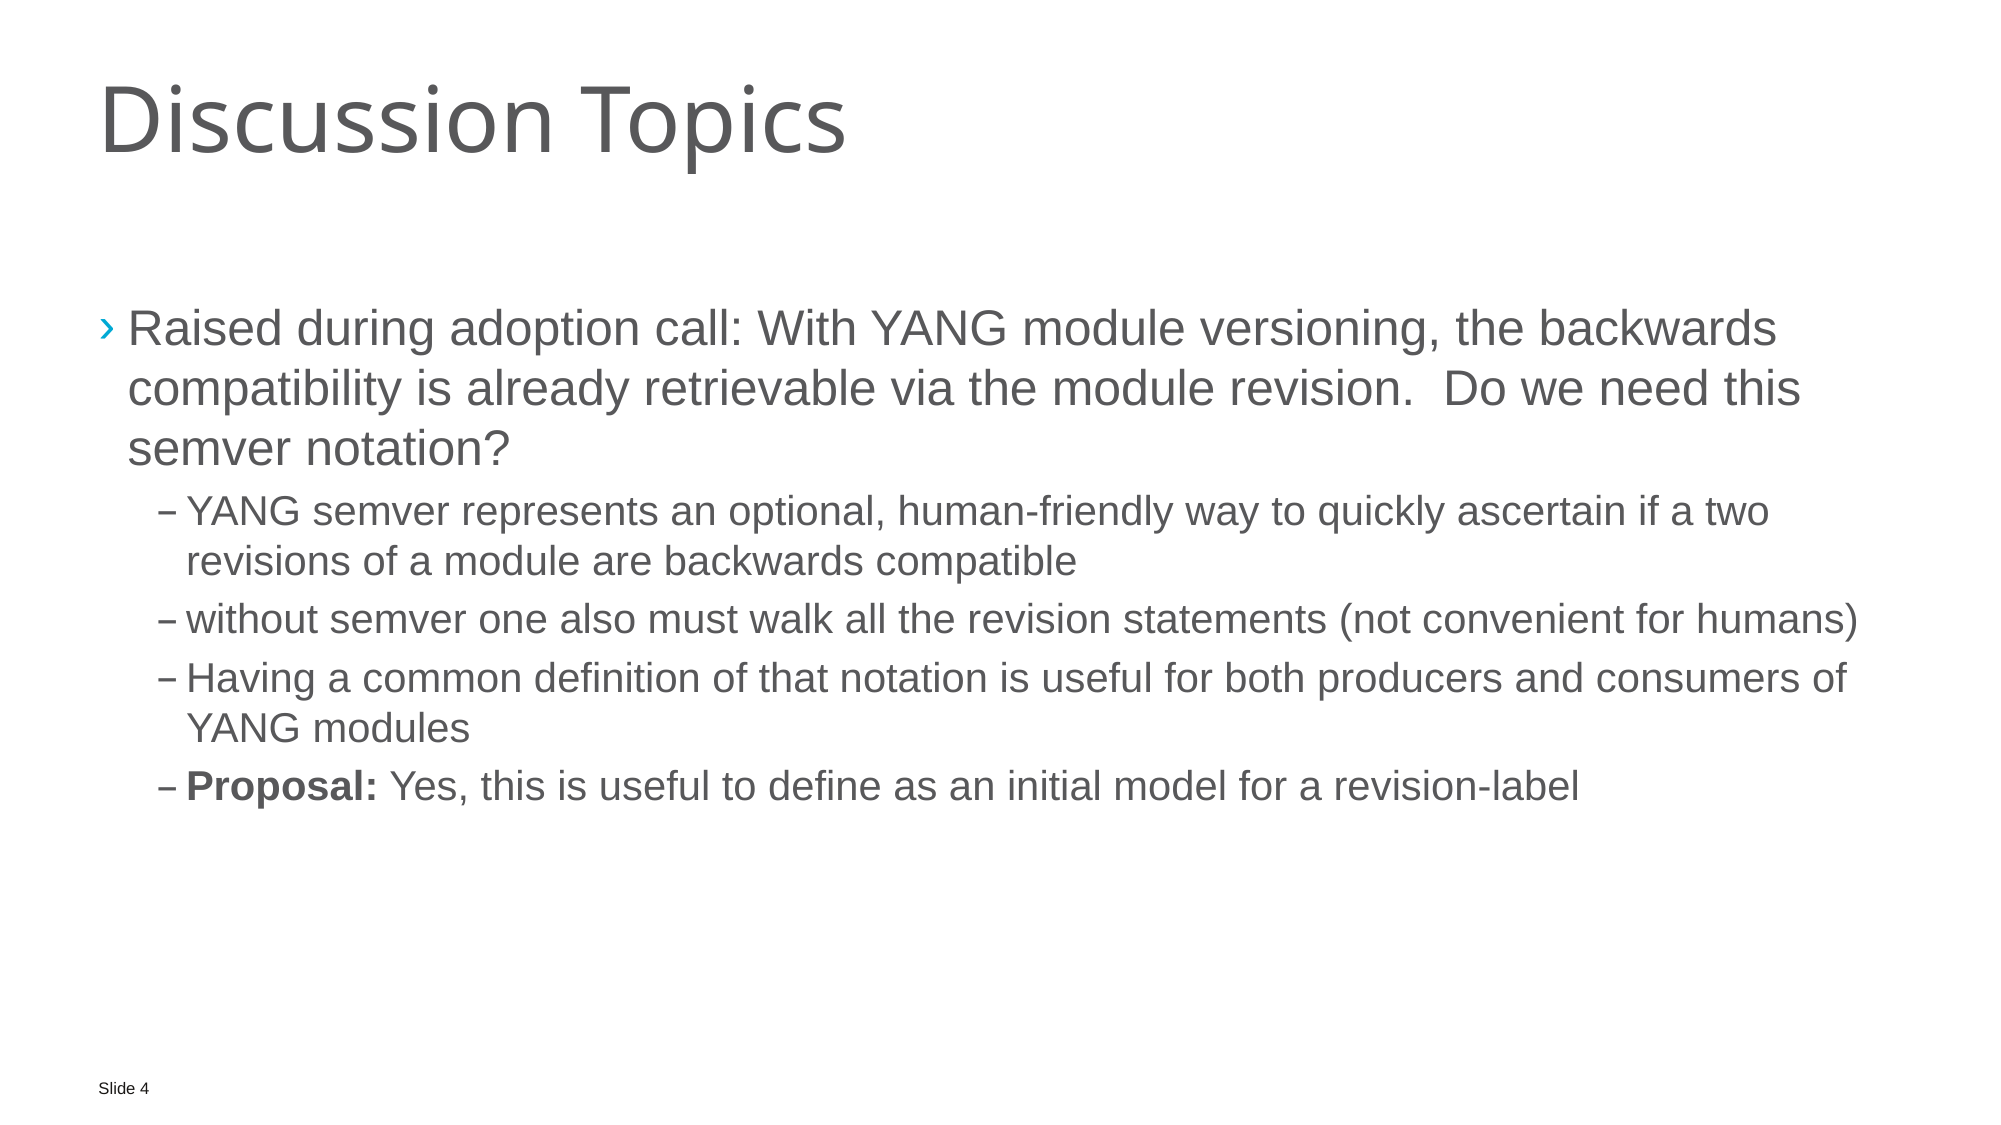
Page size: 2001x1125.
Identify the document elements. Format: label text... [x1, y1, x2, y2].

list Raised during adoption call: With YANG module versioning, the backwards compatibility is already retrievable via the module revision. Do we need this semver notation? YANG semver represents an optional, human-friendly way to quickly ascertain if a two revisions of a module are backwards compatible without semver one also must walk all the revision statements (not convenient for humans) Having a common definition of that notation is useful for both producers and consumers of YANG modules Proposal: Yes, this is useful to define as an initial model for a revision-label [86, 295, 1914, 928]
title Discussion Topics [85, 39, 1726, 218]
